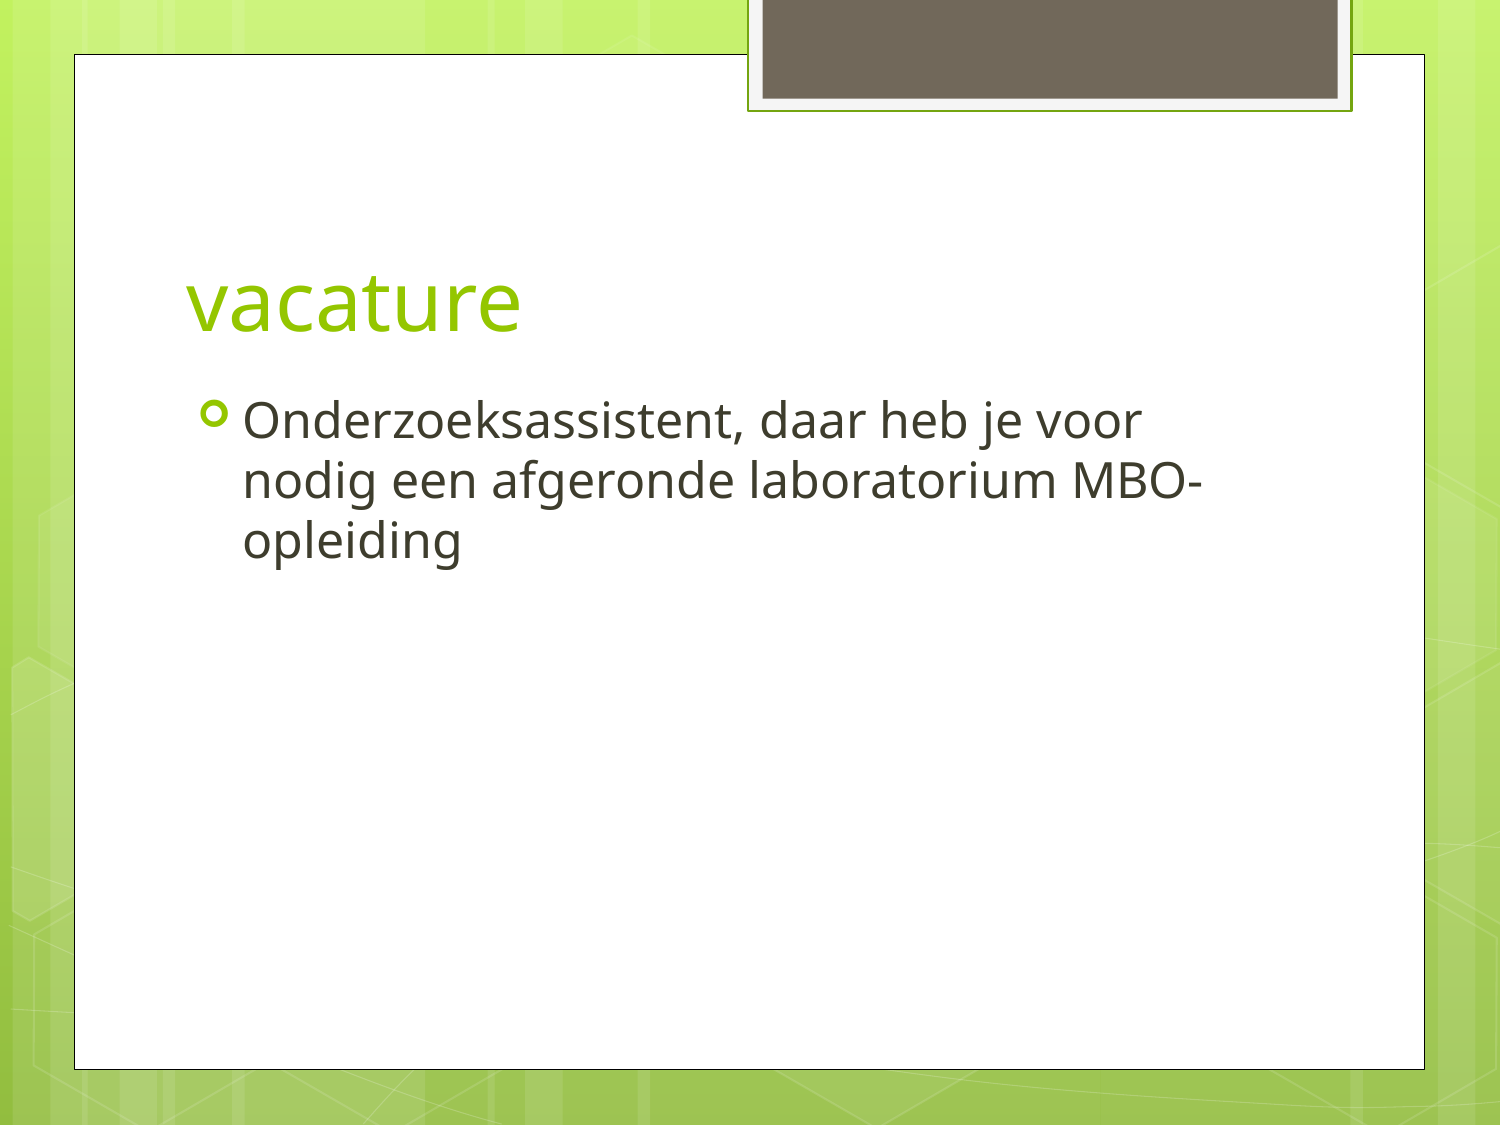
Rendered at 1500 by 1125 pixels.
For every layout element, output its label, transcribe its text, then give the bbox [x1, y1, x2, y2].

list Onderzoeksassistent, daar heb je voor nodig een afgeronde laboratorium MBO-opleiding [171, 381, 1283, 957]
title vacature [171, 168, 1324, 357]
